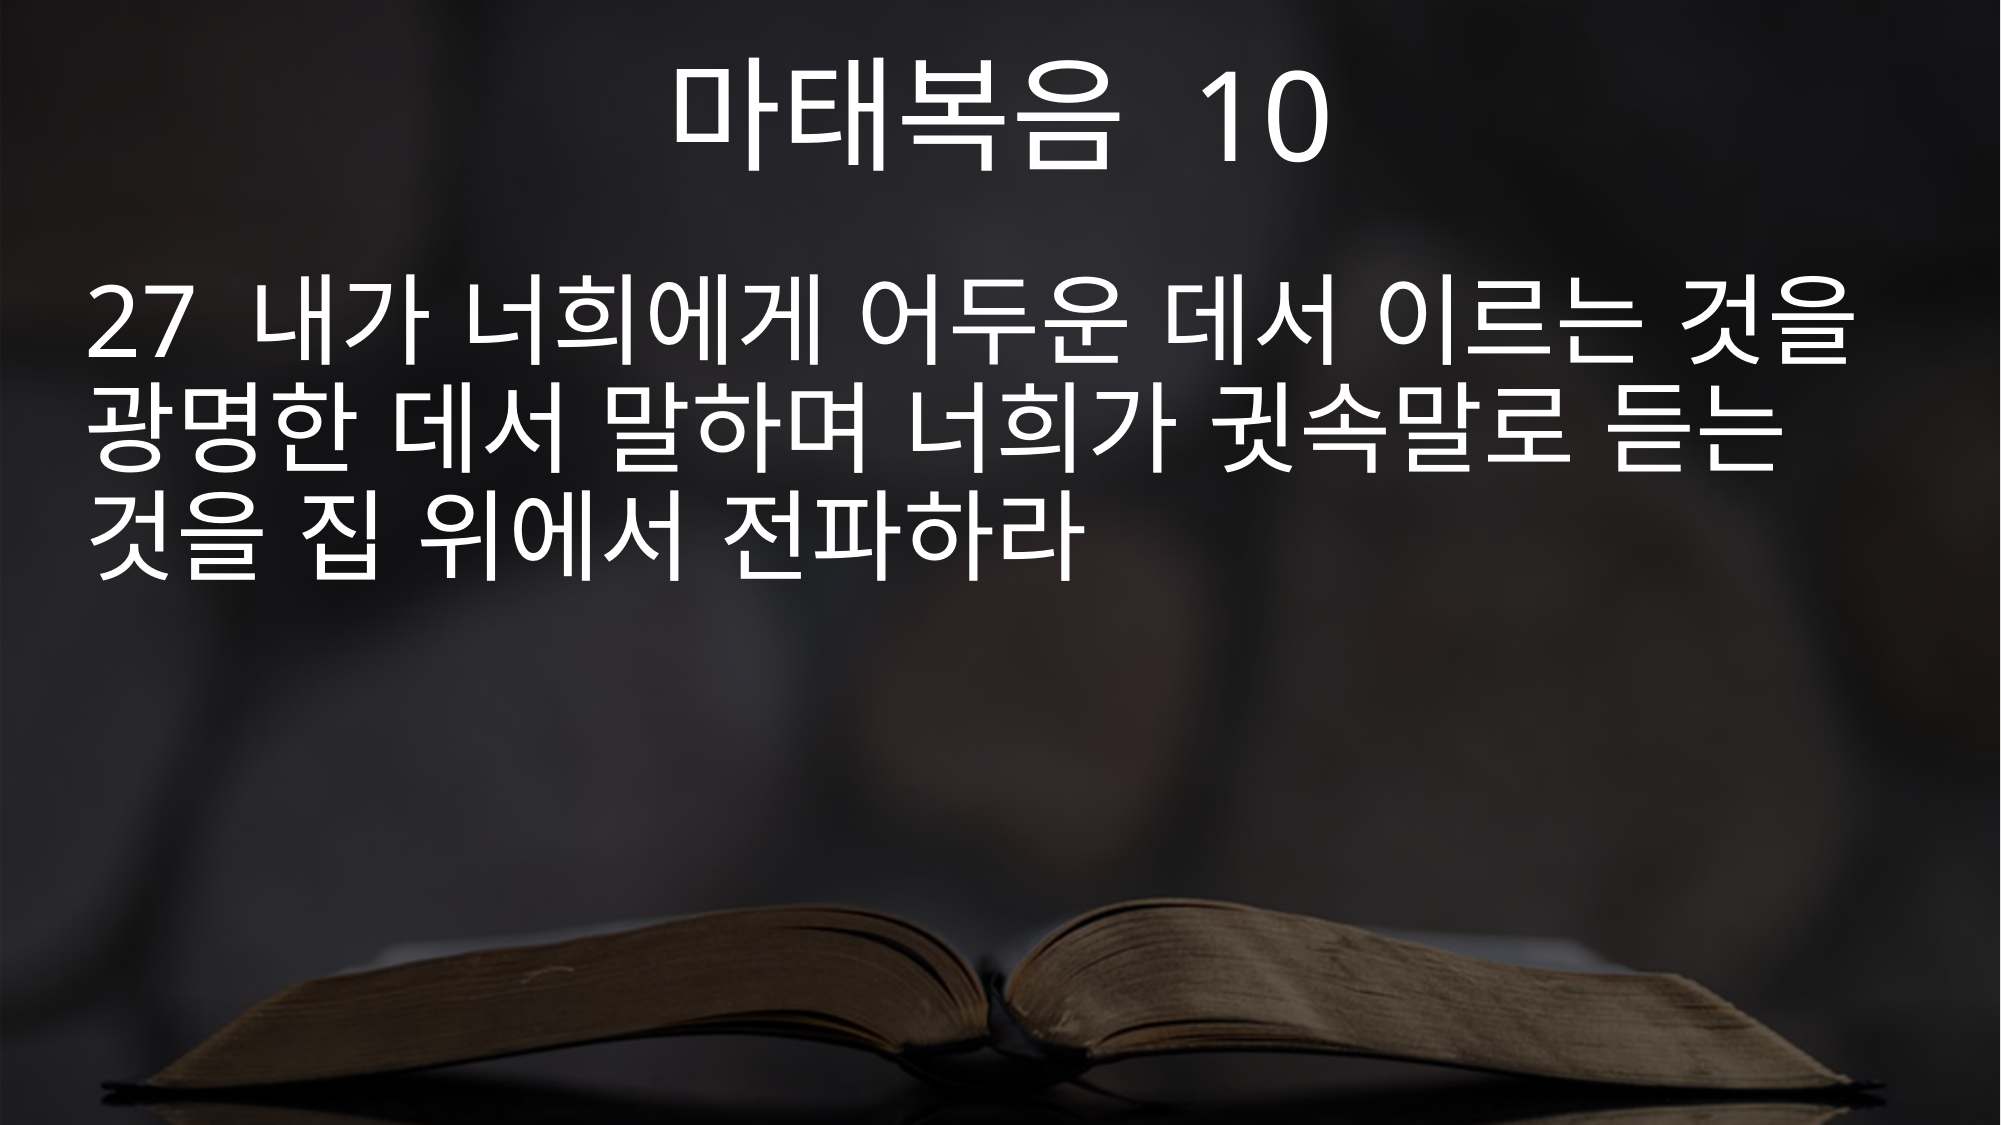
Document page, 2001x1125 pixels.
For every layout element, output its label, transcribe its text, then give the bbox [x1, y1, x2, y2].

footer 마태복음 10 [0, 32, 2000, 192]
picture [0, 0, 2001, 1125]
list 27 내가 너희에게 어두운 데서 이르는 것을 광명한 데서 말하며 너희가 귓속말로 듣는 것을 집 위에서 전파하라 [69, 263, 1953, 423]
